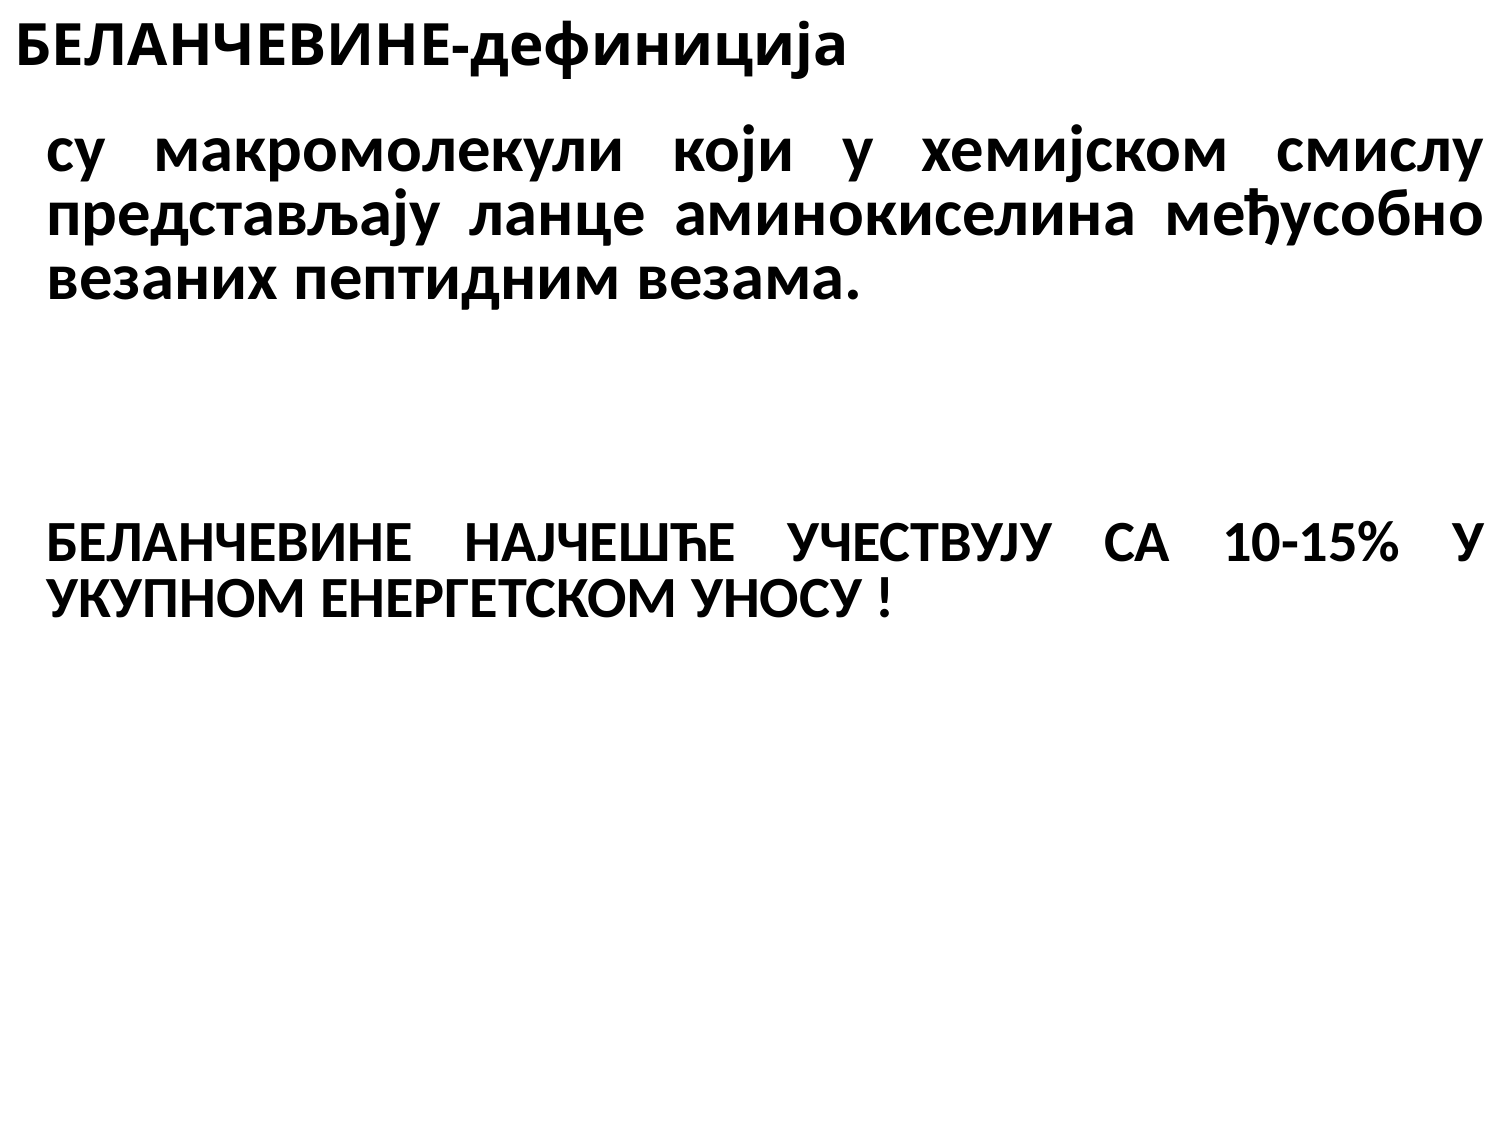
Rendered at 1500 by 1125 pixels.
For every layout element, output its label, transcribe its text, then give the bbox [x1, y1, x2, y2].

text_box БЕЛАНЧЕВИНЕ-дефиниција [0, 0, 1500, 85]
subtitle су макромолекули који у хемијском смислу представљају ланце аминокиселина међусобно везаних пептидним везама. БЕЛАНЧЕВИНЕ НАЈЧЕШЋЕ УЧЕСТВУЈУ СА 10-15% У УКУПНОМ ЕНЕРГЕТСКОМ УНОСУ ! [0, 112, 1500, 1071]
